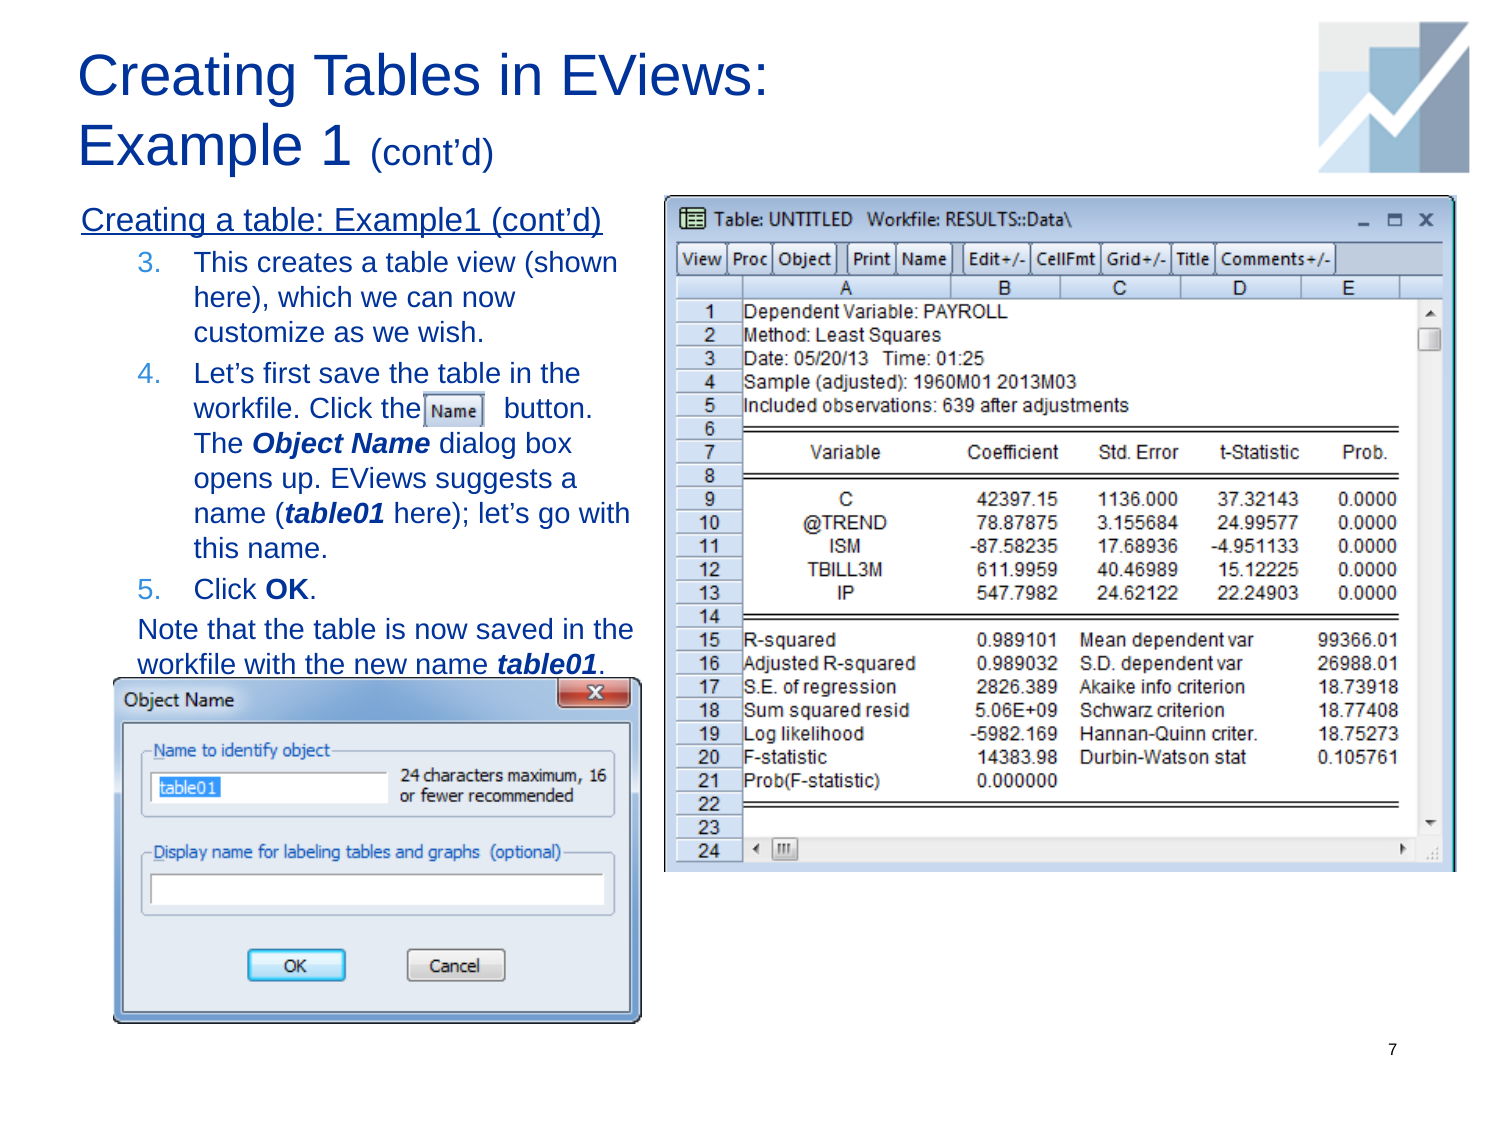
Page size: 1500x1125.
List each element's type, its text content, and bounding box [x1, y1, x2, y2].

picture [664, 195, 1457, 873]
slide_number 7 [1262, 1015, 1413, 1067]
picture [113, 676, 642, 1025]
picture [423, 390, 485, 428]
title Creating Tables in EViews: Example 1 (cont’d) [62, 0, 1297, 185]
picture [1300, 11, 1479, 181]
text_box Creating a table: Example1 (cont’d) This creates a table view (shown here), which we can now customize as we wish. Let’s first save the table in the workfile. Click the button. The Object Name dialog box opens up. EViews suggests a name (table01 here); let’s go with this name. Click OK. Note that the table is now saved in the workfile with the new name table01. [0, 190, 665, 871]
